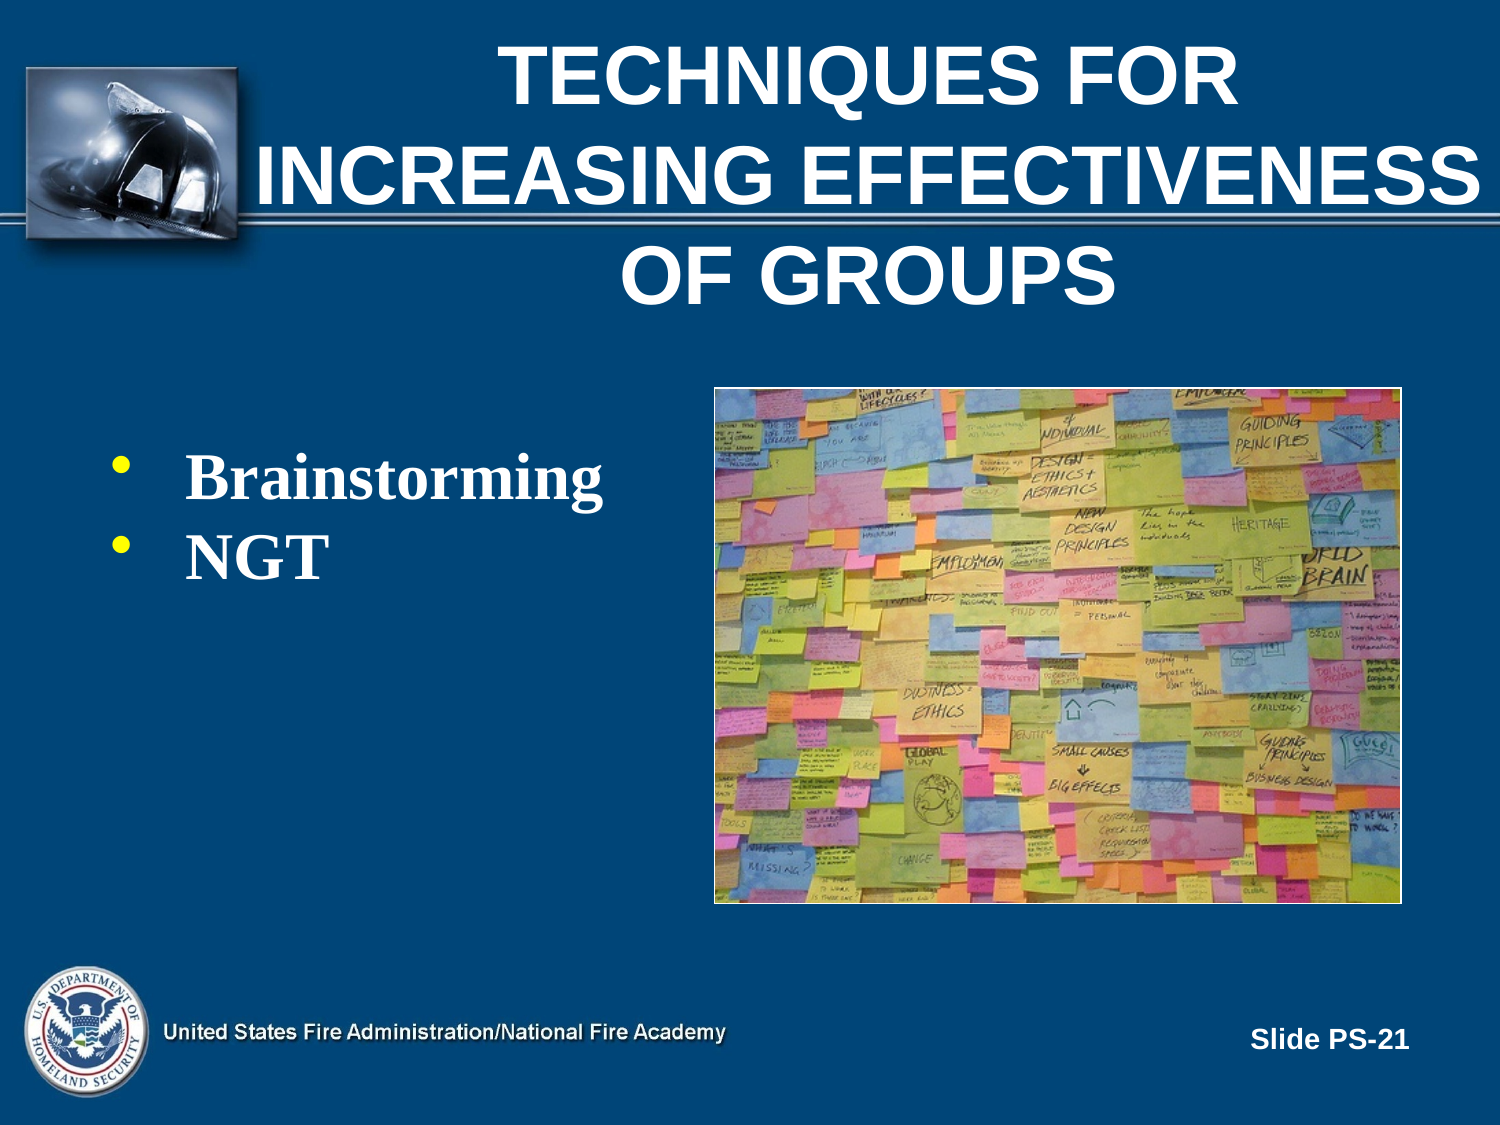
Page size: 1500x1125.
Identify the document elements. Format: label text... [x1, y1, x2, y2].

text_box Brainstorming NGT [95, 425, 658, 685]
slide_number Slide PS-21 [1074, 1012, 1426, 1091]
picture [0, 0, 1500, 1125]
title TECHNIQUES FOR INCREASING EFFECTIVENESS OF GROUPS [224, 76, 1500, 265]
